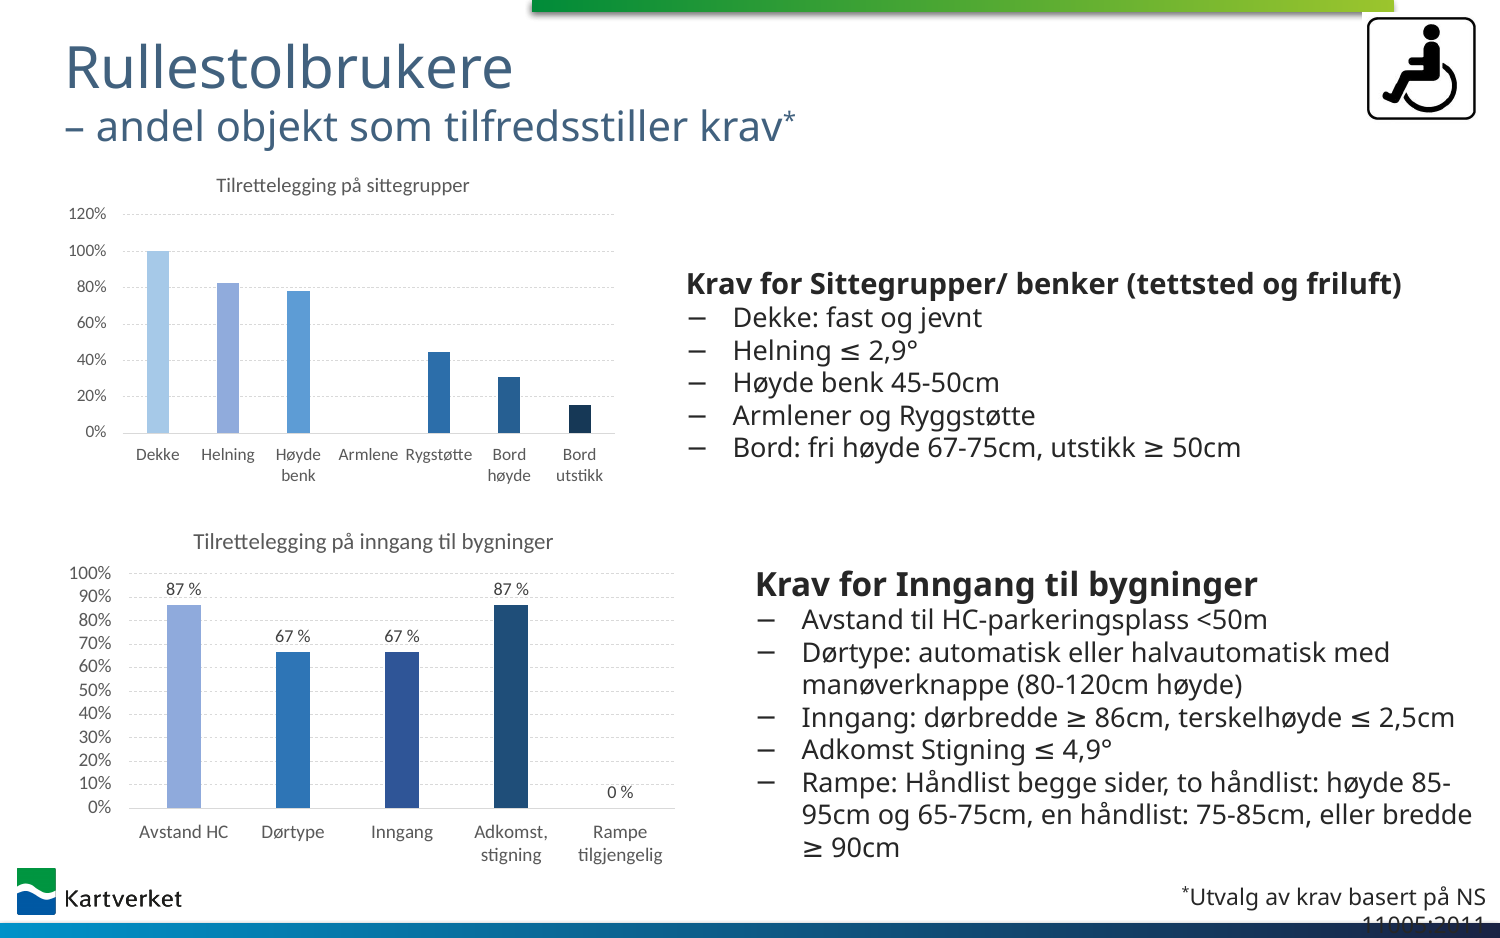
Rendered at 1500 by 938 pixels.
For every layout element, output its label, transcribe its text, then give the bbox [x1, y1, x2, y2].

text_box *Utvalg av krav basert på NS 11005:2011 [1068, 873, 1500, 938]
text_box Krav for Sittegrupper/ benker (tettsted og friluft) Dekke: fast og jevnt Helning ≤ 2,9° Høyde benk 45-50cm Armlener og Ryggstøtte Bord: fri høyde 67-75cm, utstikk ≥ 50cm [670, 258, 1418, 471]
picture [62, 166, 625, 492]
text_box Rullestolbrukere – andel objekt som tilfredsstiller krav* [49, 25, 1431, 158]
text_box Krav for Inngang til bygninger Avstand til HC-parkeringsplass <50m Dørtype: automatisk eller halvautomatisk med manøverknappe (80-120cm høyde) Inngang: dørbredde ≥ 86cm, terskelhøyde ≤ 2,5cm Adkomst Stigning ≤ 4,9° Rampe: Håndlist begge sider, to håndlist: høyde 85-95cm og 65-75cm, en håndlist: 75-85cm, eller bredde ≥ 90cm [740, 555, 1491, 870]
picture [62, 520, 686, 874]
picture [1362, 12, 1481, 126]
